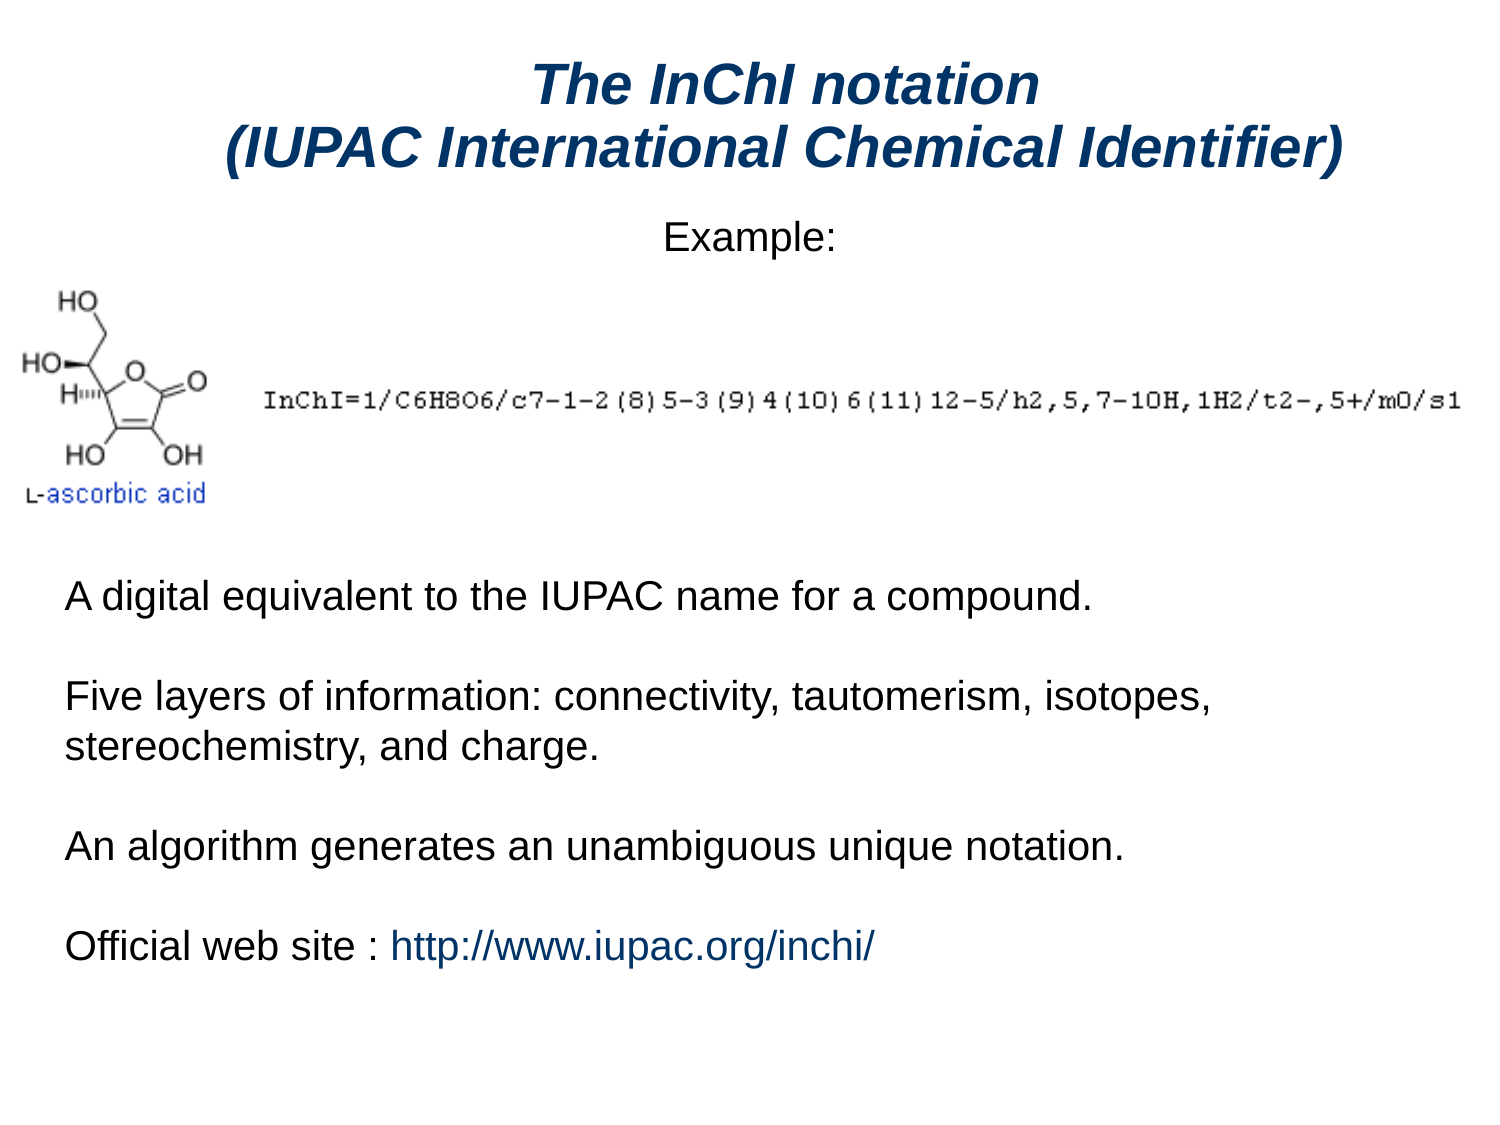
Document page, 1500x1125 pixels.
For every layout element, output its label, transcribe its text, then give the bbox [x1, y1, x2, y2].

text_box A digital equivalent to the IUPAC name for a compound. Five layers of information: connectivity, tautomerism, isotopes, stereochemistry, and charge. An algorithm generates an unambiguous unique notation. Official web site : http://www.iupac.org/inchi/ [49, 561, 1459, 977]
picture [11, 283, 1471, 516]
text_box Example: [0, 202, 1500, 267]
text_box The InChI notation (IUPAC International Chemical Identifier) [112, 47, 1459, 188]
